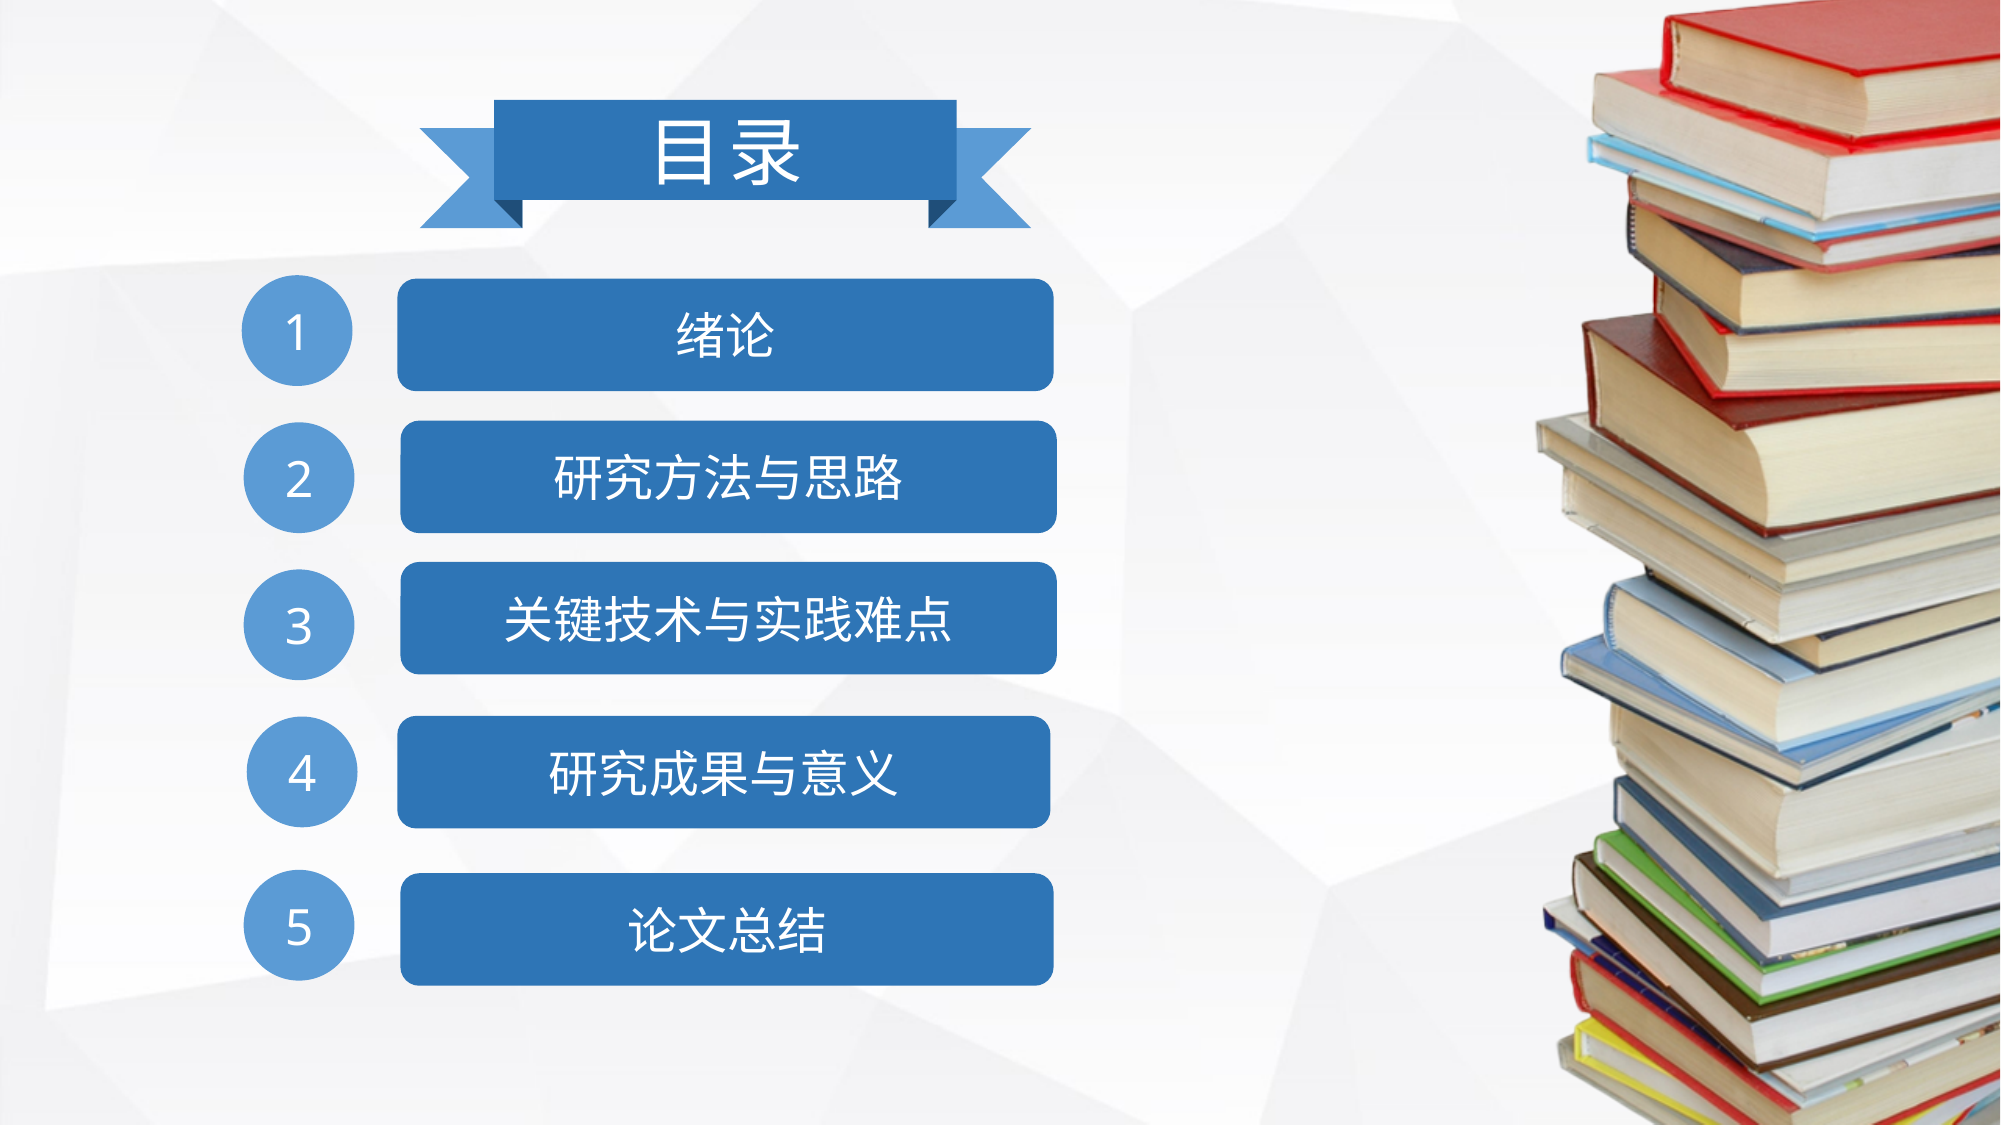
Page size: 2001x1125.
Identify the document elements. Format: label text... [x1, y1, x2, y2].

text_box 论文总结 [399, 872, 1055, 987]
text_box 1 [240, 274, 354, 388]
text_box 3 [242, 568, 356, 682]
text_box 关键技术与实践难点 [399, 560, 1058, 676]
text_box 研究成果与意义 [396, 714, 1052, 830]
text_box 绪论 [396, 277, 1055, 393]
text_box 4 [245, 715, 359, 829]
text_box 5 [242, 868, 356, 982]
text_box 研究方法与思路 [399, 419, 1058, 535]
picture [0, 0, 2001, 1125]
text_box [419, 99, 1032, 229]
text_box 2 [242, 421, 356, 535]
